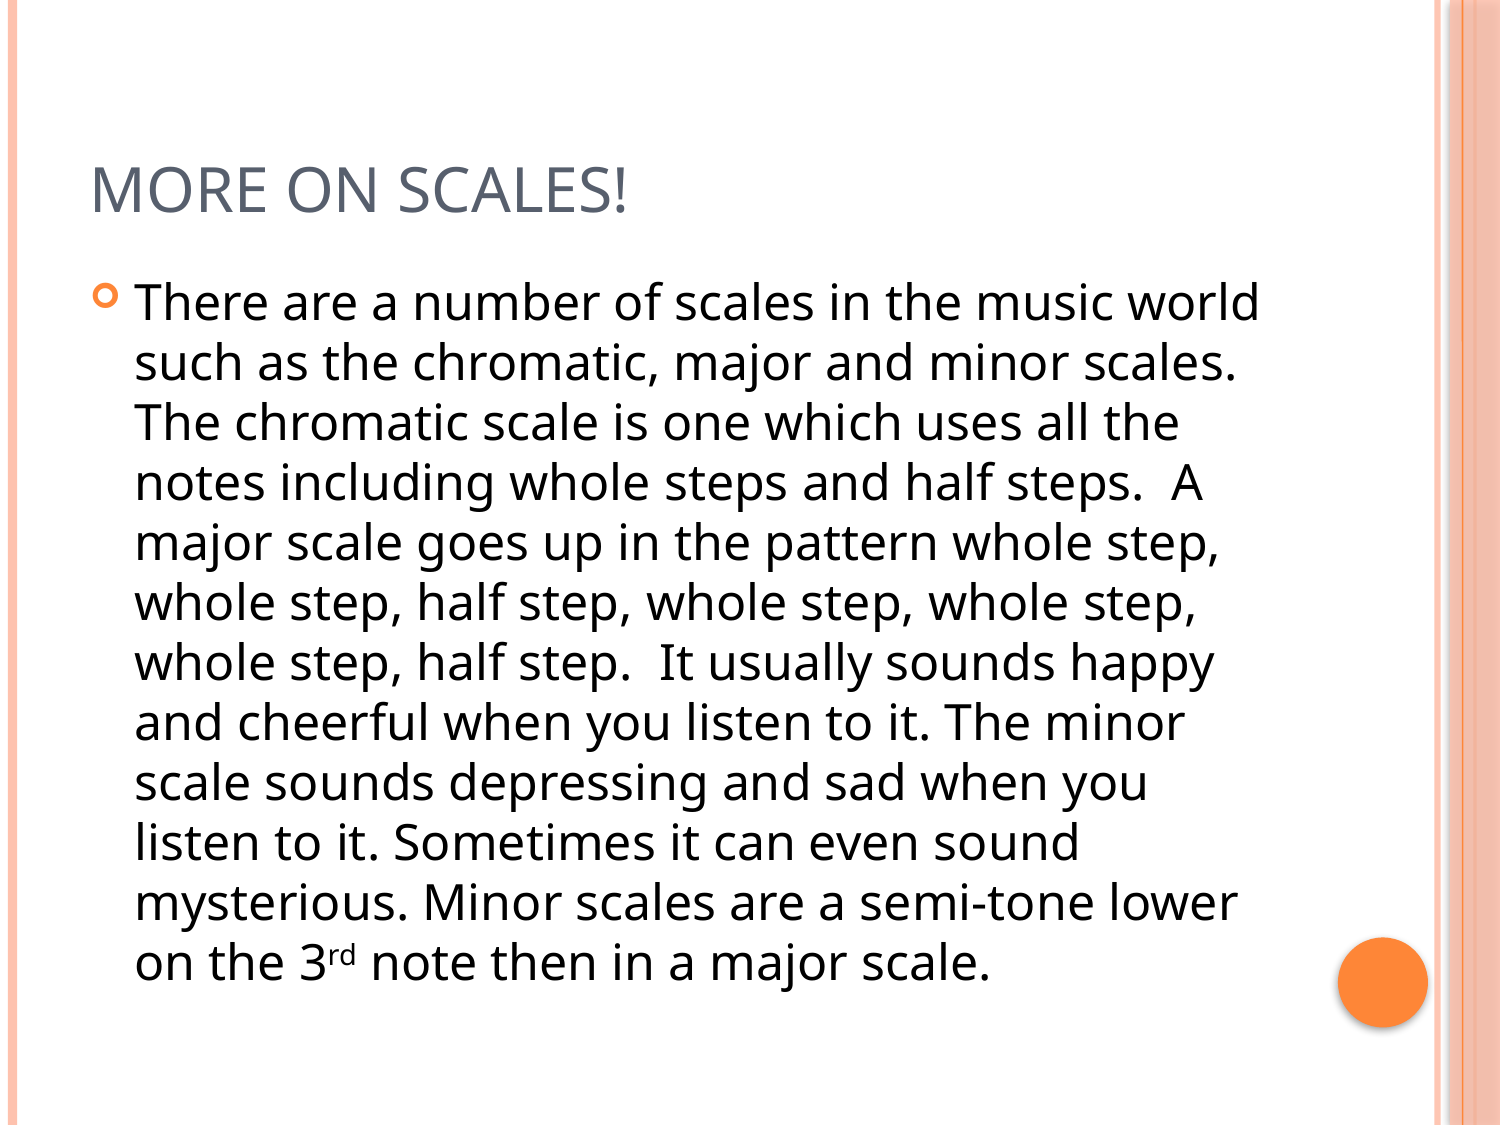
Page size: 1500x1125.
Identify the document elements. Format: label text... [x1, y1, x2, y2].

list There are a number of scales in the music world such as the chromatic, major and minor scales. The chromatic scale is one which uses all the notes including whole steps and half steps. A major scale goes up in the pattern whole step, whole step, half step, whole step, whole step, whole step, half step. It usually sounds happy and cheerful when you listen to it. The minor scale sounds depressing and sad when you listen to it. Sometimes it can even sound mysterious. Minor scales are a semi-tone lower on the 3rd note then in a major scale. [75, 262, 1300, 1062]
title More On Scales! [75, 45, 1300, 233]
